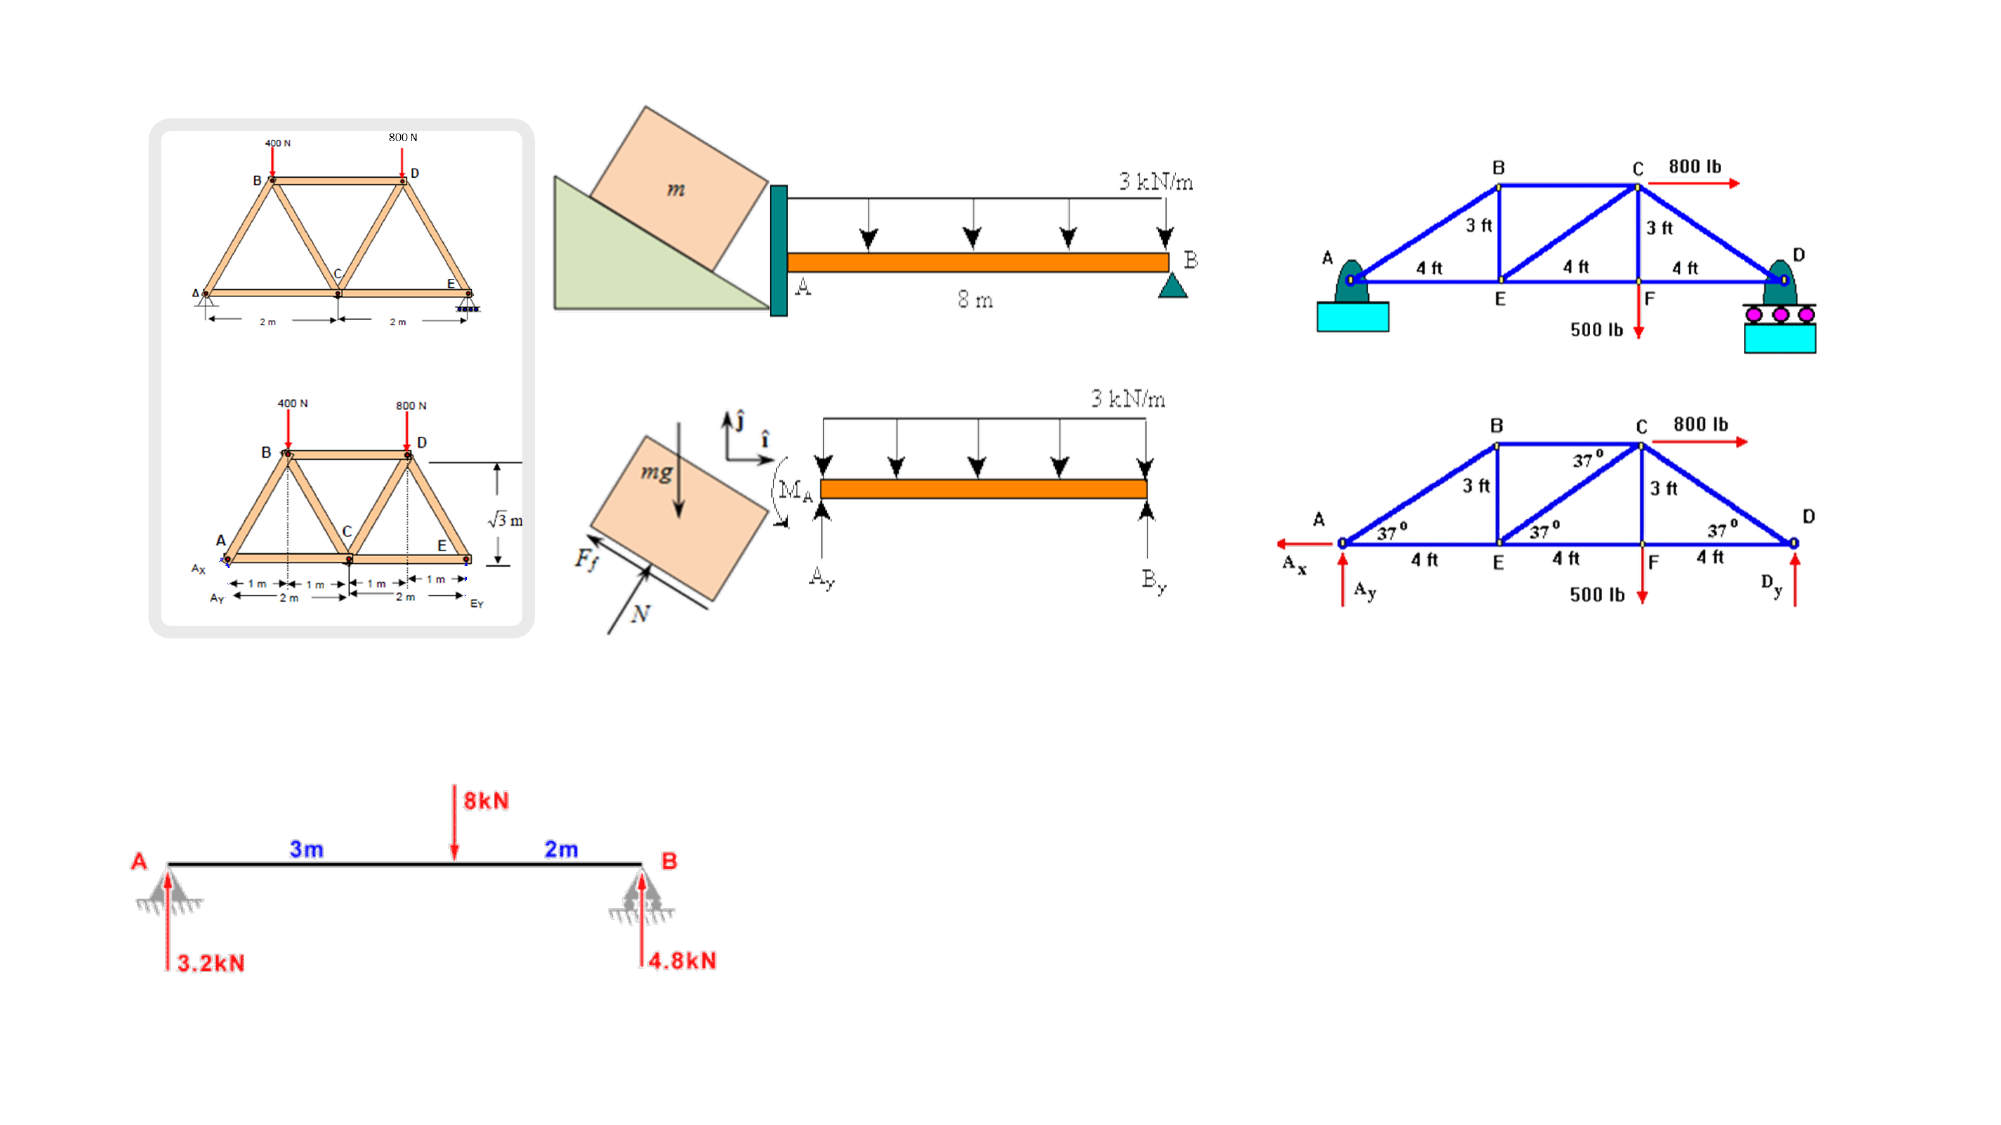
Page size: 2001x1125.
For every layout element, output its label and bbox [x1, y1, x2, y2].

picture [97, 775, 723, 989]
picture [535, 96, 1220, 660]
picture [1273, 155, 1819, 613]
picture [154, 124, 529, 633]
